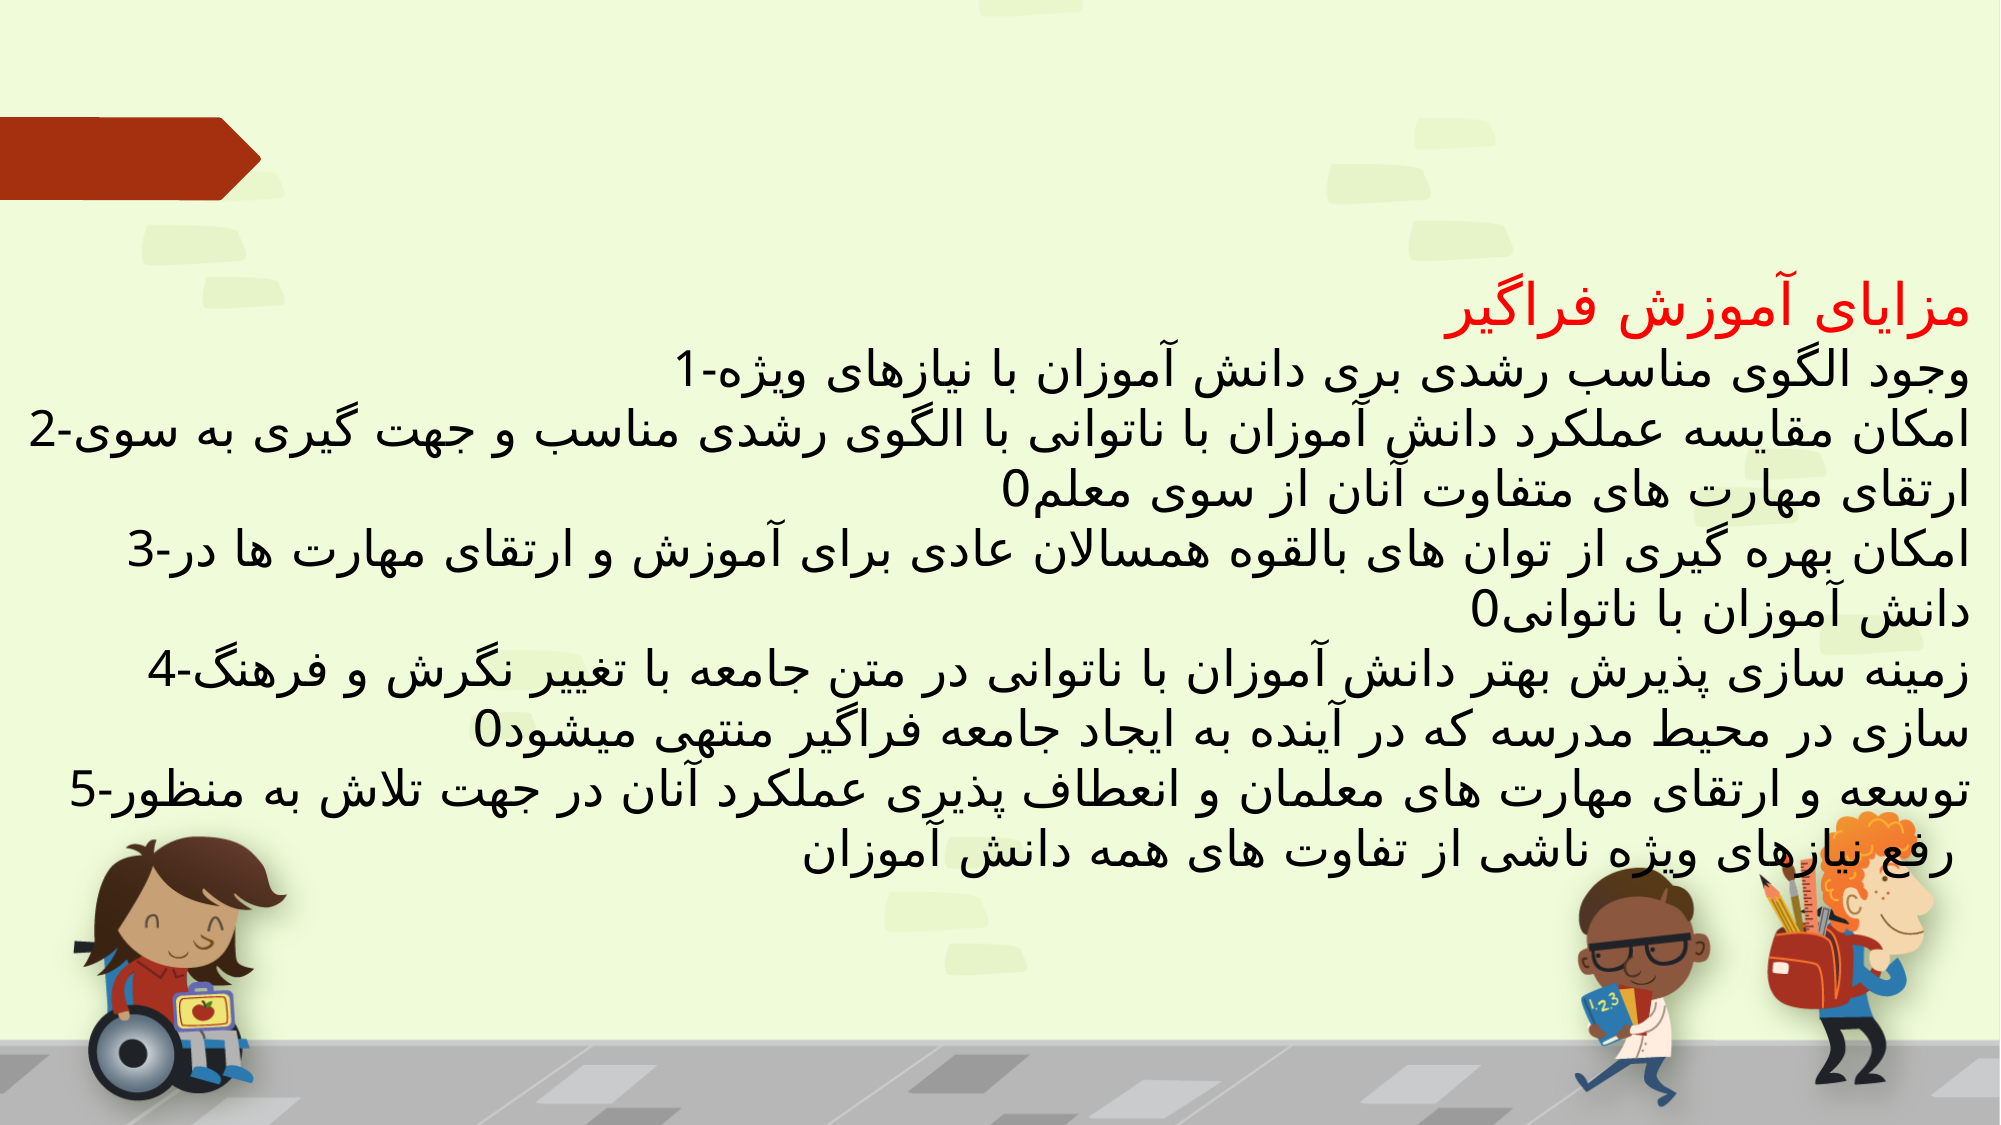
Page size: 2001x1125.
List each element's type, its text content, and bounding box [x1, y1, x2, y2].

picture [0, 0, 2000, 1125]
text_box مزایای آموزش فراگیر 1-وجود الگوی مناسب رشدی بری دانش آموزان با نیازهای ویژه 2-امکان مقایسه عملکرد دانش آموزان با ناتوانی با الگوی رشدی مناسب و جهت گیری به سوی ارتقای مهارت های متفاوت آنان از سوی معلم0 3-امکان بهره گیری از توان های بالقوه همسالان عادی برای آموزش و ارتقای مهارت ها در دانش آموزان با ناتوانی0 4-زمینه سازی پذیرش بهتر دانش آموزان با ناتوانی در متن جامعه با تغییر نگرش و فرهنگ سازی در محیط مدرسه که در آینده به ایجاد جامعه فراگیر منتهی میشود0 5-توسعه و ارتقای مهارت های معلمان و انعطاف پذیری عملکرد آنان در جهت تلاش به منظور رفع نیازهای ویژه ناشی از تفاوت های همه دانش آموزان [12, 259, 1988, 885]
